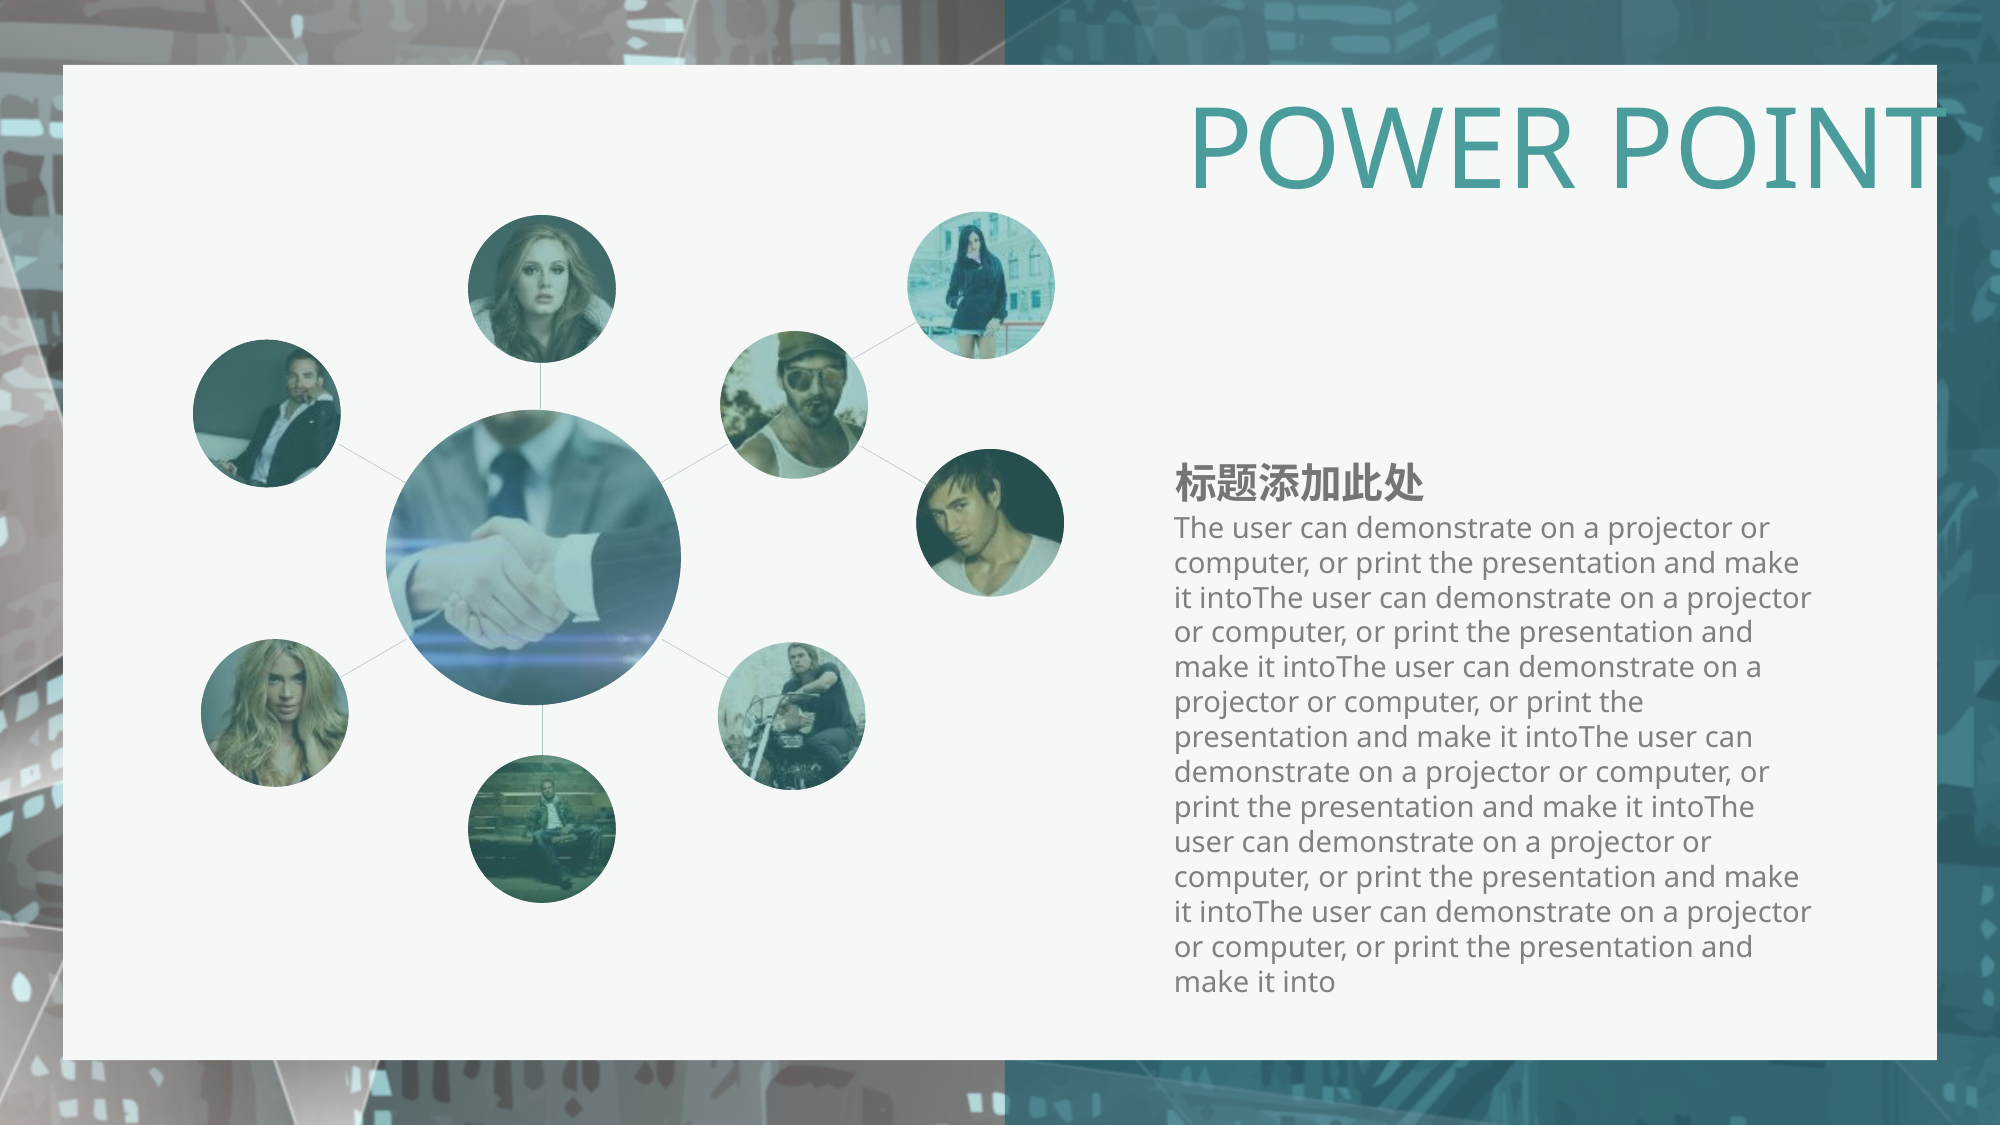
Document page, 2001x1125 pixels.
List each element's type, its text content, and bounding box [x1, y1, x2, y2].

picture [0, 0, 1004, 1125]
text_box POWER POINT [1170, 68, 1964, 219]
picture [468, 755, 616, 903]
picture [916, 448, 1064, 597]
picture [720, 331, 868, 479]
picture [717, 642, 866, 790]
picture [468, 215, 616, 363]
picture [200, 639, 349, 787]
picture [385, 409, 681, 706]
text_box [1158, 449, 1832, 835]
picture [192, 339, 341, 488]
picture [907, 211, 1055, 360]
